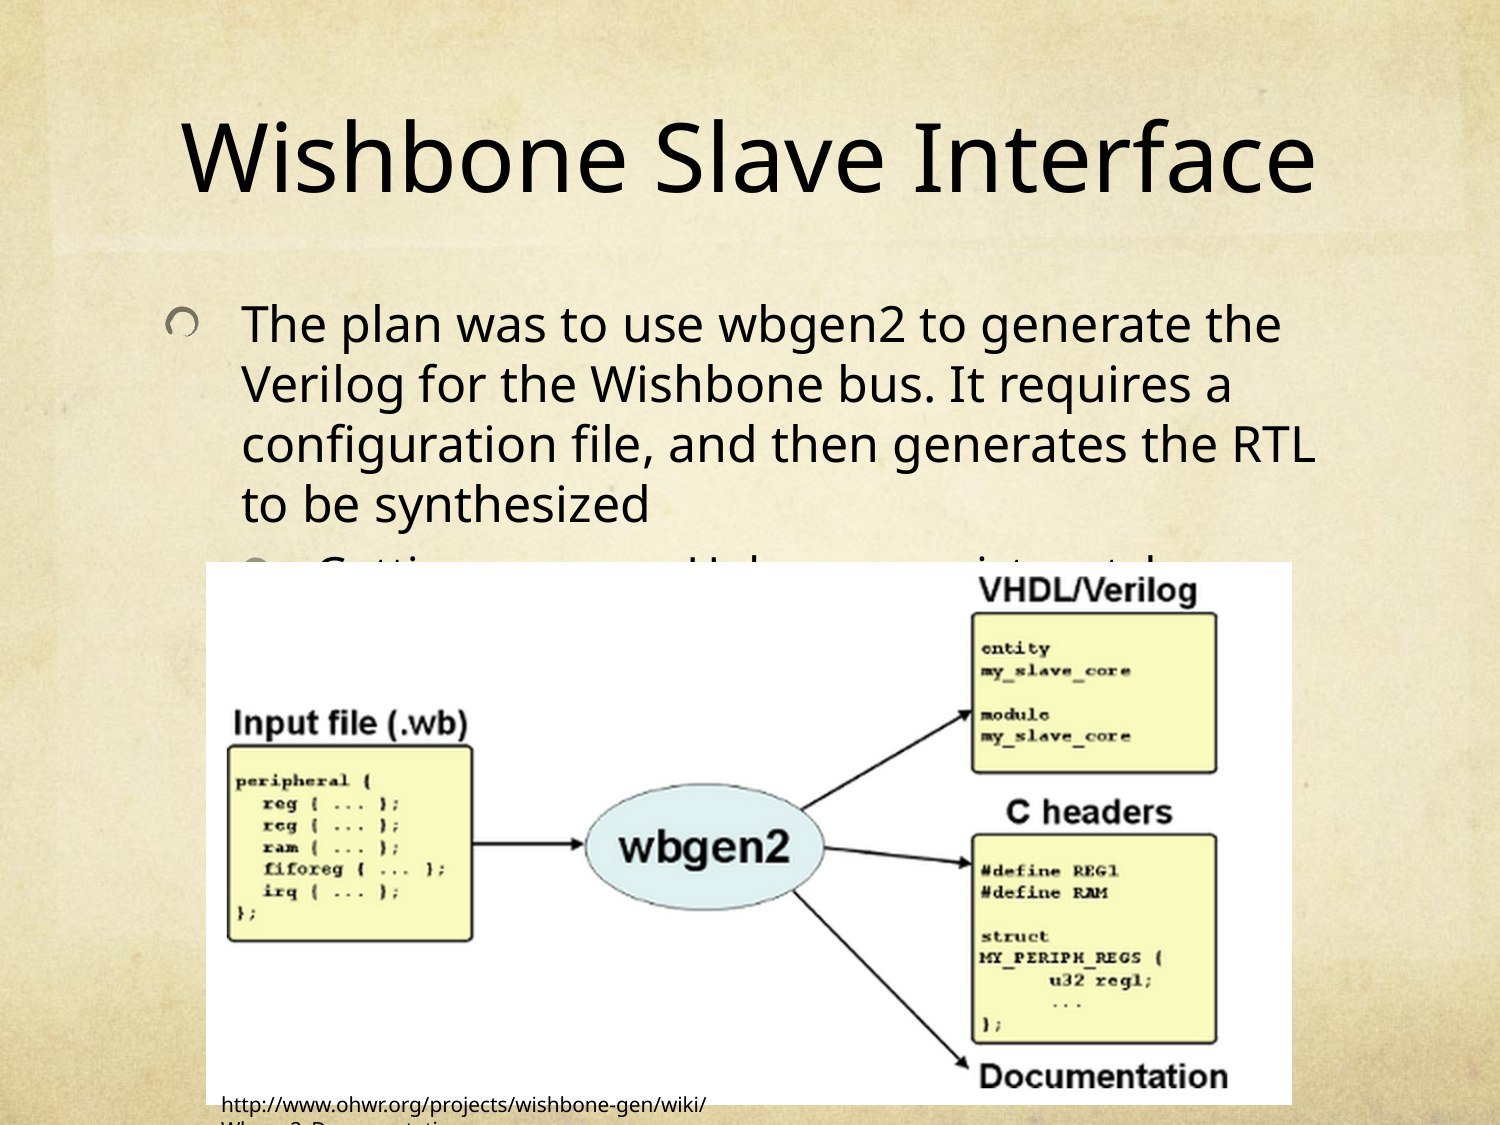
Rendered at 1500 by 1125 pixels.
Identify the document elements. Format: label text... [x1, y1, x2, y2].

list The plan was to use wbgen2 to generate the Verilog for the Wishbone bus. It requires a configuration file, and then generates the RTL to be synthesized Getting an error: Unknown register style. [150, 284, 1350, 950]
title Wishbone Slave Interface [150, 82, 1350, 225]
picture [0, 0, 1500, 1125]
